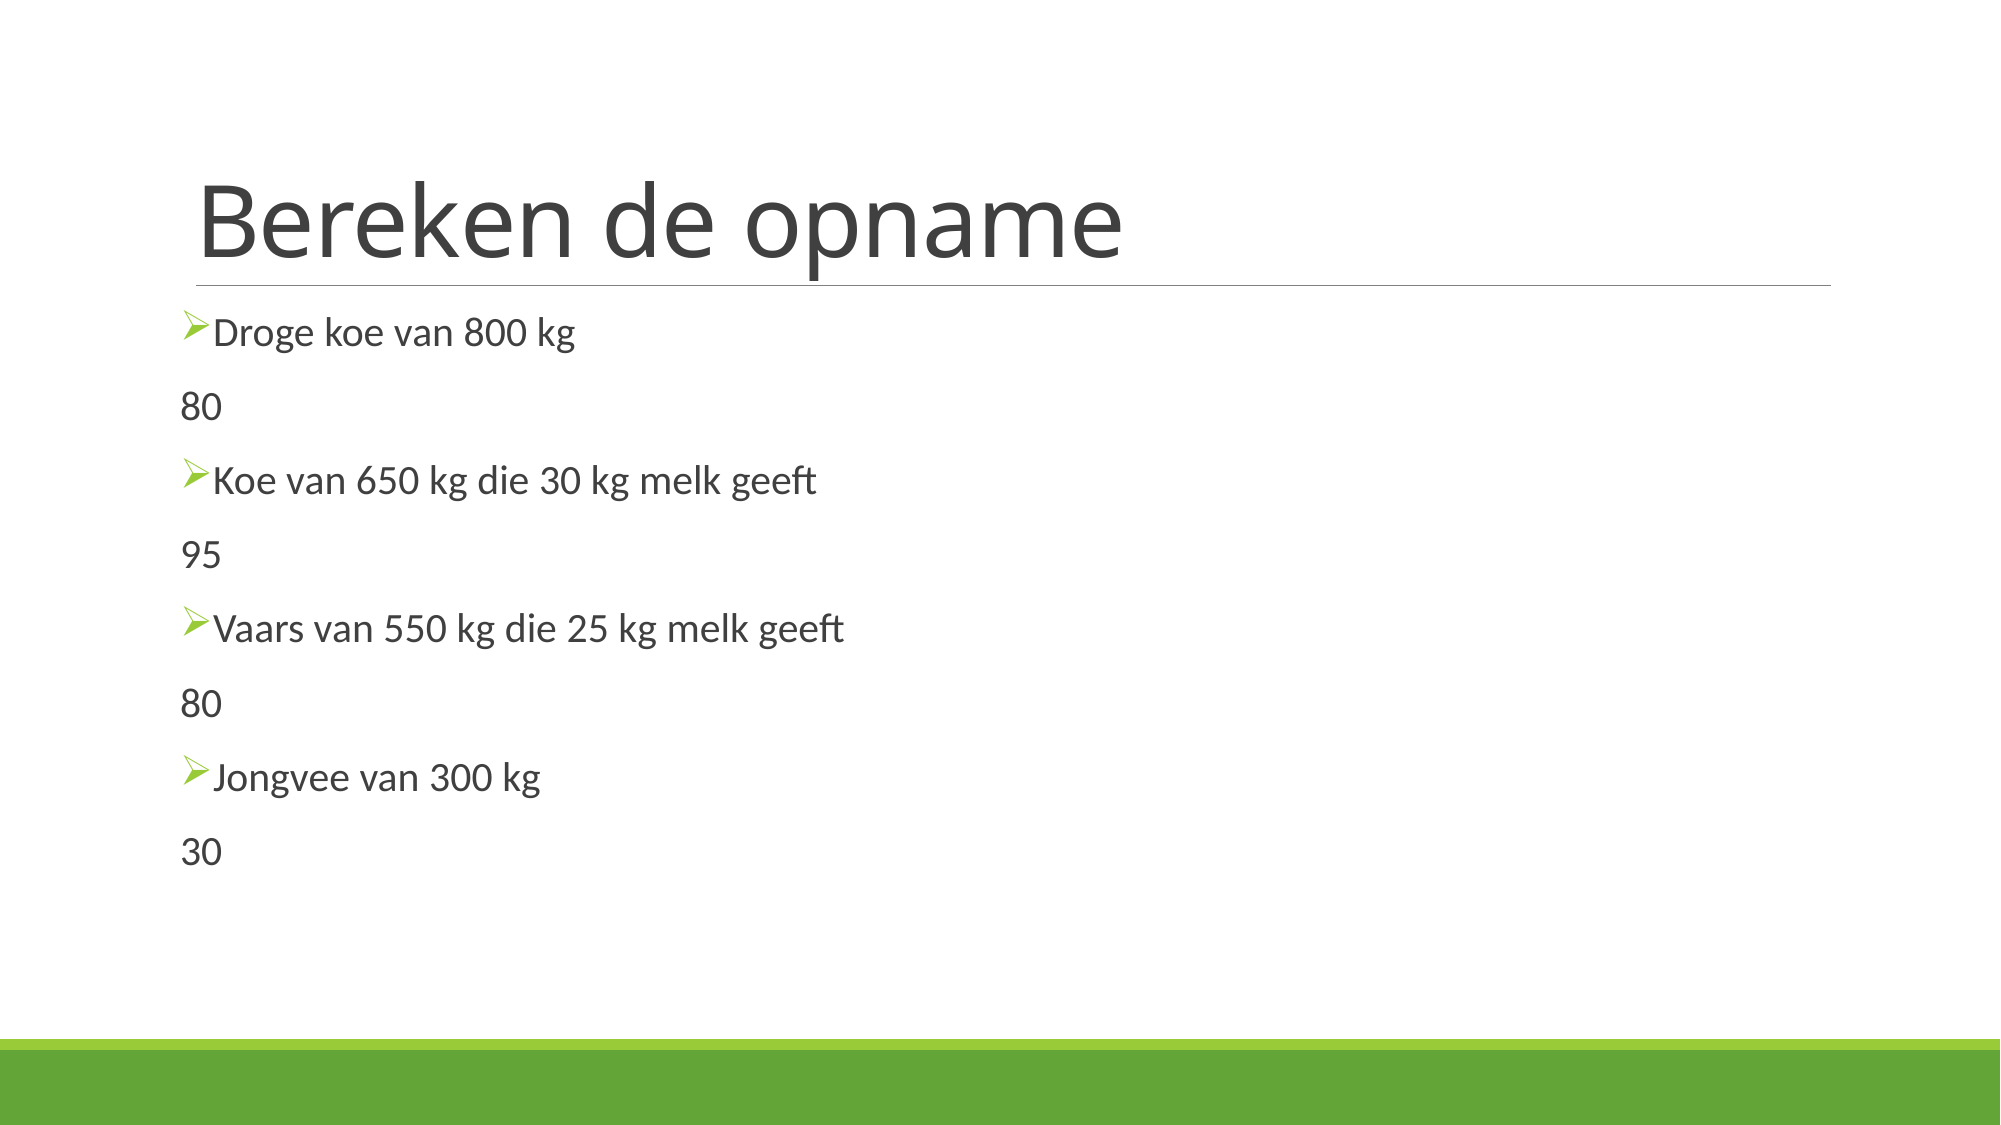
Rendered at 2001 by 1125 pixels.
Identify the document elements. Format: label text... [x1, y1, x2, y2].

list Droge koe van 800 kg 80 Koe van 650 kg die 30 kg melk geeft 95 Vaars van 550 kg die 25 kg melk geeft 80 Jongvee van 300 kg 30 [180, 302, 1830, 963]
title Bereken de opname [180, 47, 1830, 285]
